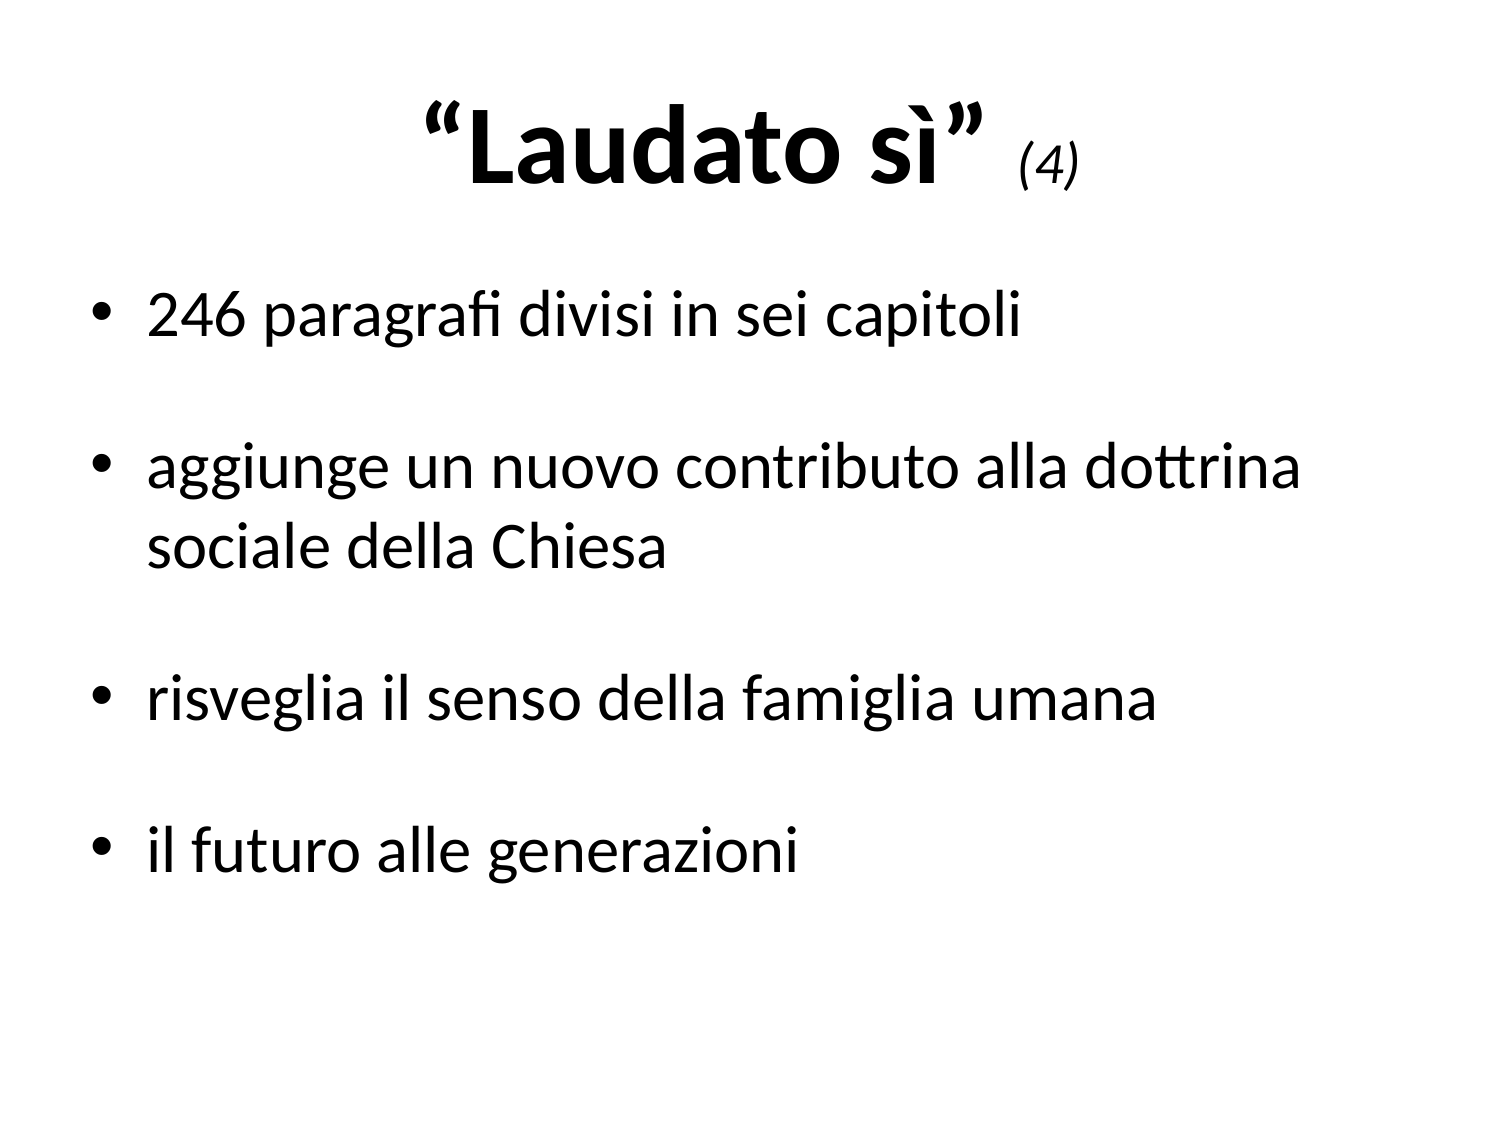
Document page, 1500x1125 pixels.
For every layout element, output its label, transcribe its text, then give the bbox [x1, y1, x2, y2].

title “Laudato sì” (4) [75, 45, 1425, 233]
list 246 paragrafi divisi in sei capitoli aggiunge un nuovo contributo alla dottrina sociale della Chiesa risveglia il senso della famiglia umana il futuro alle generazioni [75, 262, 1425, 1005]
